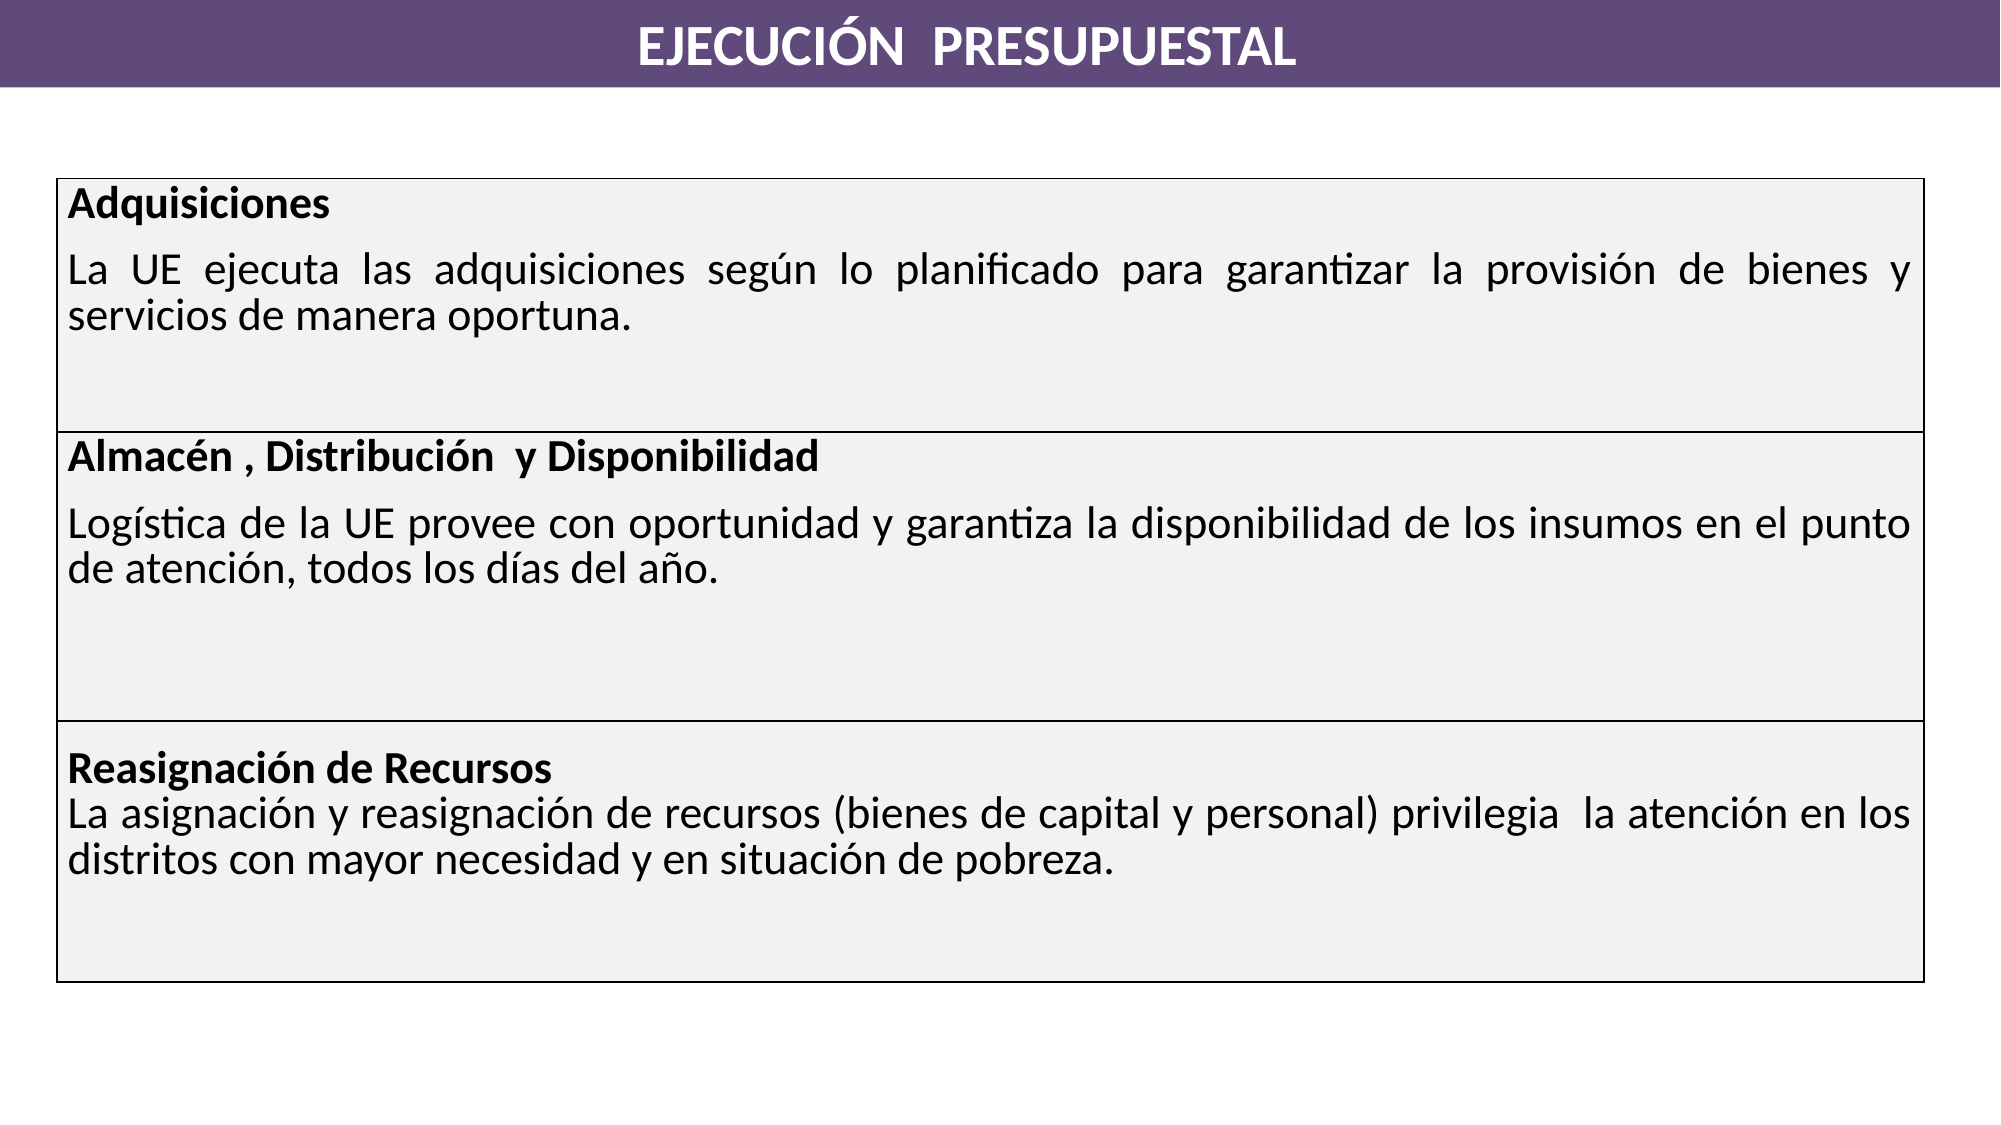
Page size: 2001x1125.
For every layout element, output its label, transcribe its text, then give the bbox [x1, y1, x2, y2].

text_box EJECUCIÓN PRESUPUESTAL [623, 0, 1500, 85]
table_cell Almacén , Distribución y Disponibilidad Logística de la UE provee con oportunidad y garantiza la disponibilidad de los insumos en el punto de atención, todos los días del año. [58, 433, 1923, 720]
table_cell Reasignación de Recursos La asignación y reasignación de recursos (bienes de capital y personal) privilegia la atención en los distritos con mayor necesidad y en situación de pobreza. [58, 722, 1923, 981]
table_header Adquisiciones La UE ejecuta las adquisiciones según lo planificado para garantizar la provisión de bienes y servicios de manera oportuna. [58, 179, 1923, 431]
text_box [0, 0, 2000, 88]
